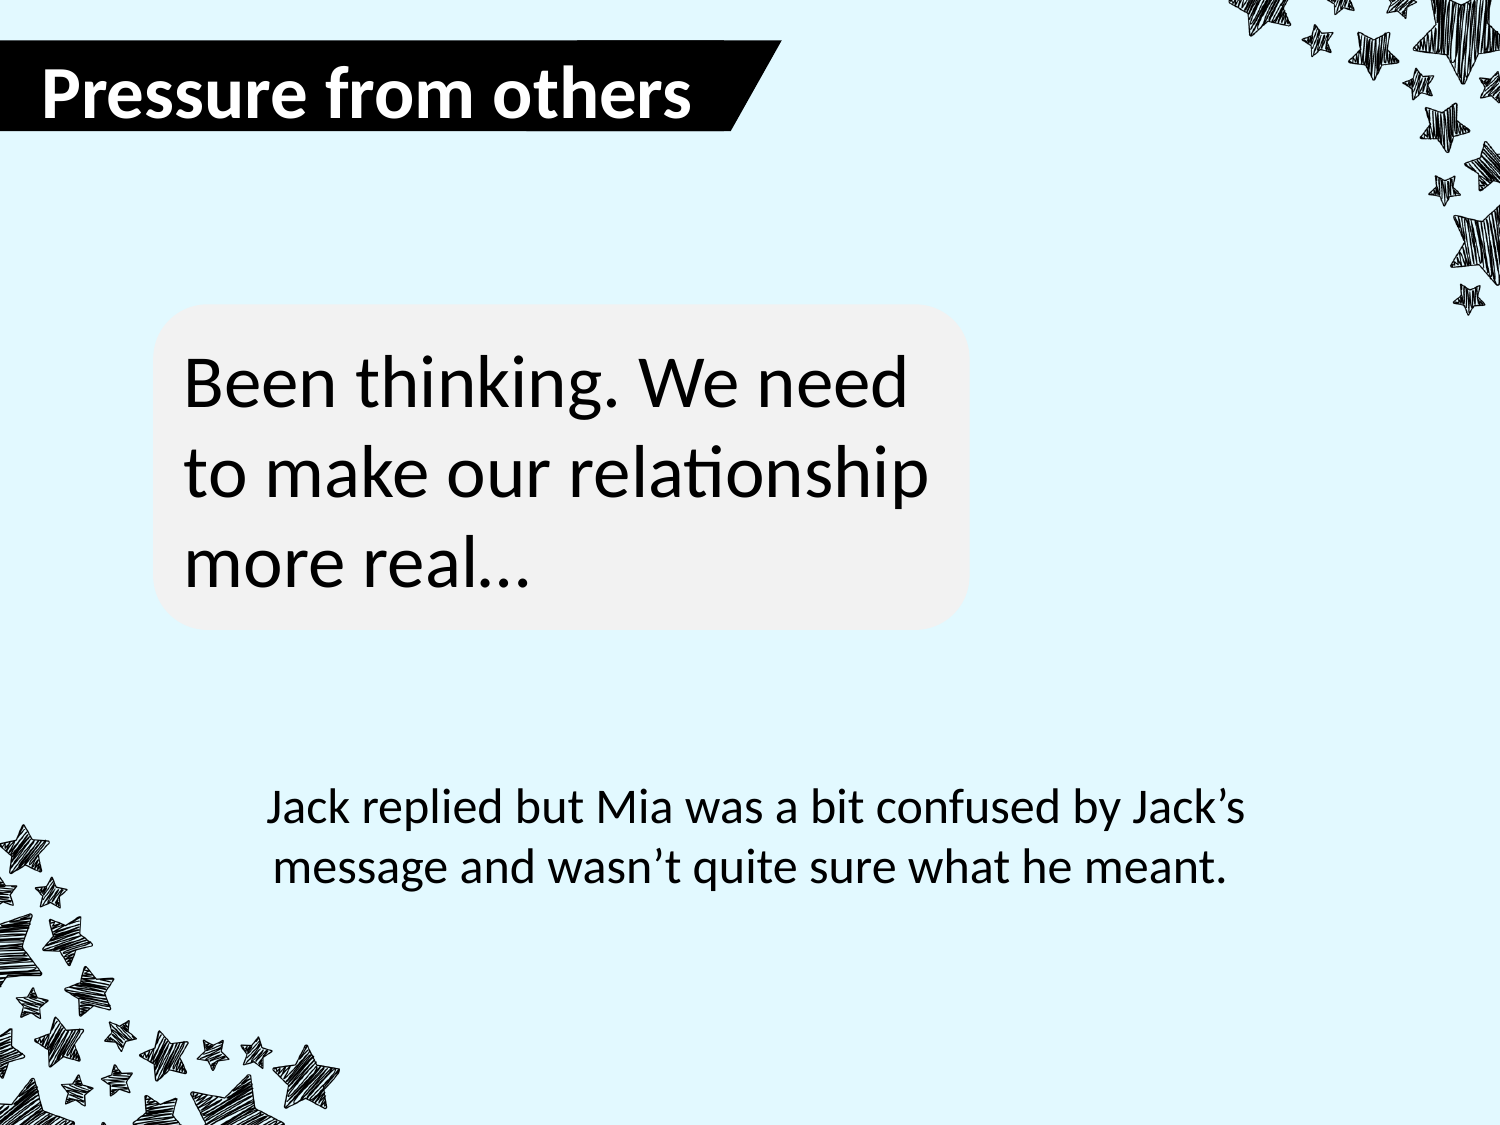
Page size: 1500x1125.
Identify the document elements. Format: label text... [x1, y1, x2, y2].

picture [1228, 0, 1500, 356]
picture [0, 824, 340, 1125]
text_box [0, 29, 913, 138]
text_box Been thinking. We need to make our relationship more real… [152, 303, 971, 631]
text_box Jack replied but Mia was a bit confused by Jack’s message and wasn’t quite sure what he meant. [196, 766, 1316, 935]
